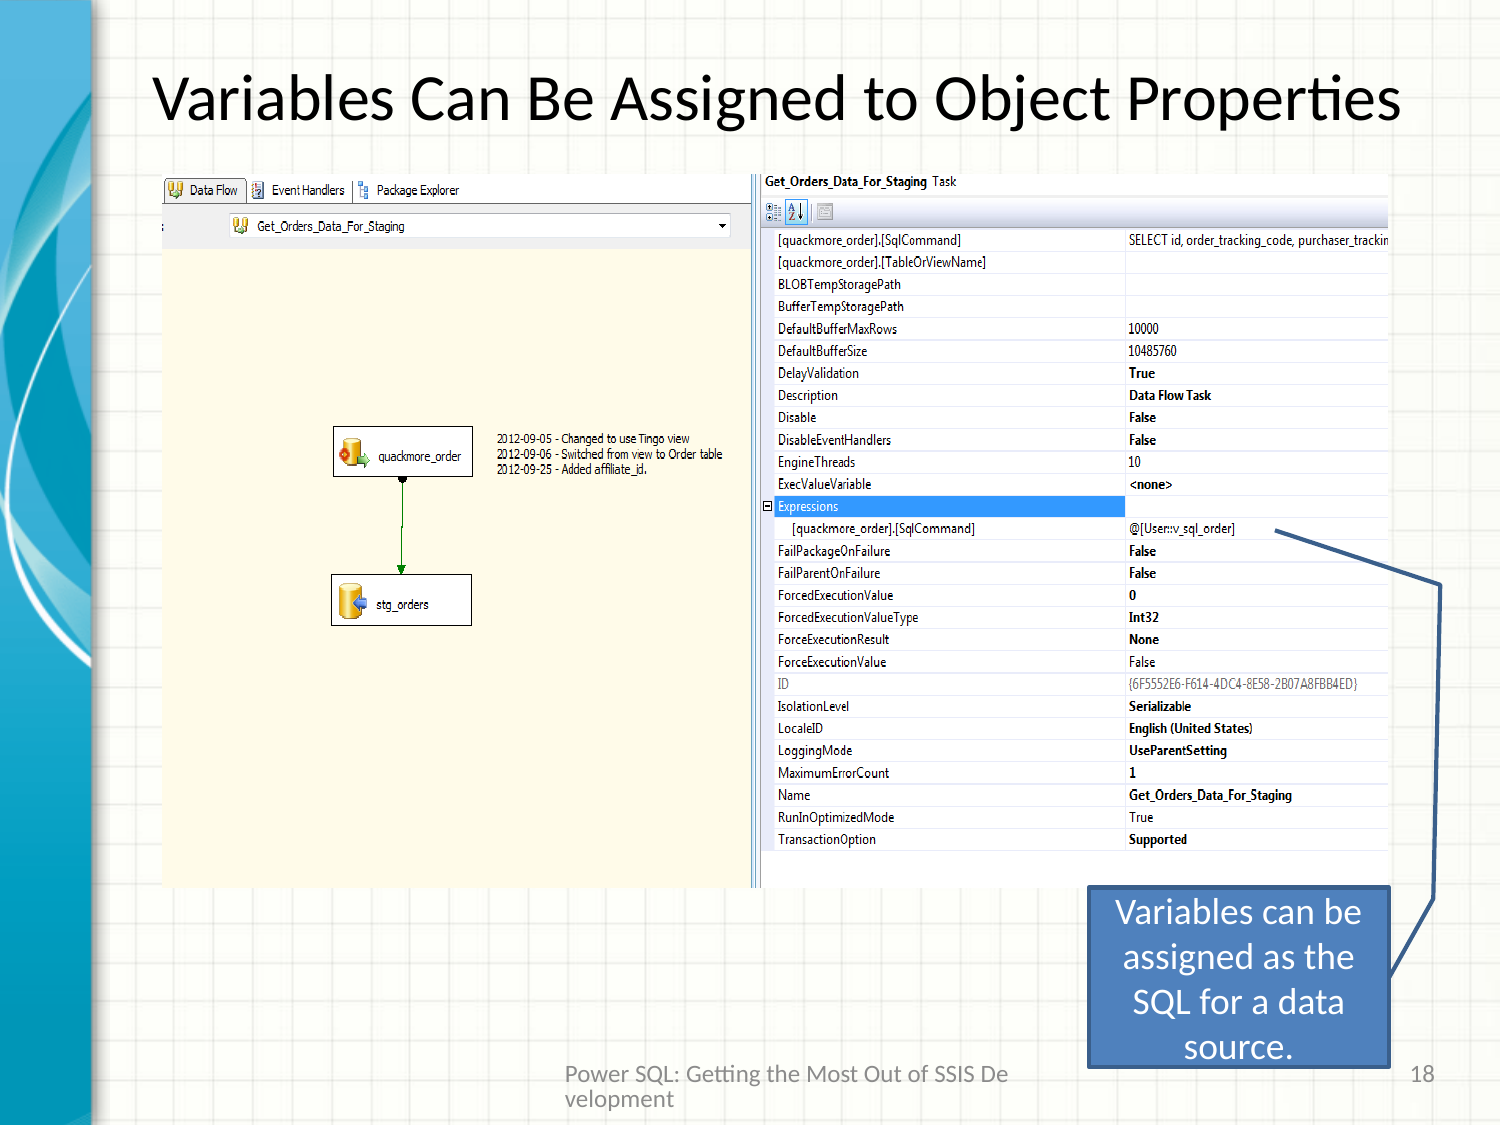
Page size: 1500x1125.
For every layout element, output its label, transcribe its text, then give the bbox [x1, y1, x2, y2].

slide_number 18 [1100, 1042, 1450, 1103]
footer Power SQL: Getting the Most Out of SSIS Development [549, 1042, 1025, 1103]
title Variables Can Be Assigned to Object Properties [137, 37, 1463, 150]
picture [0, 0, 1500, 1125]
text_box Variables can be assigned as the SQL for a data source. [1087, 566, 1443, 1069]
